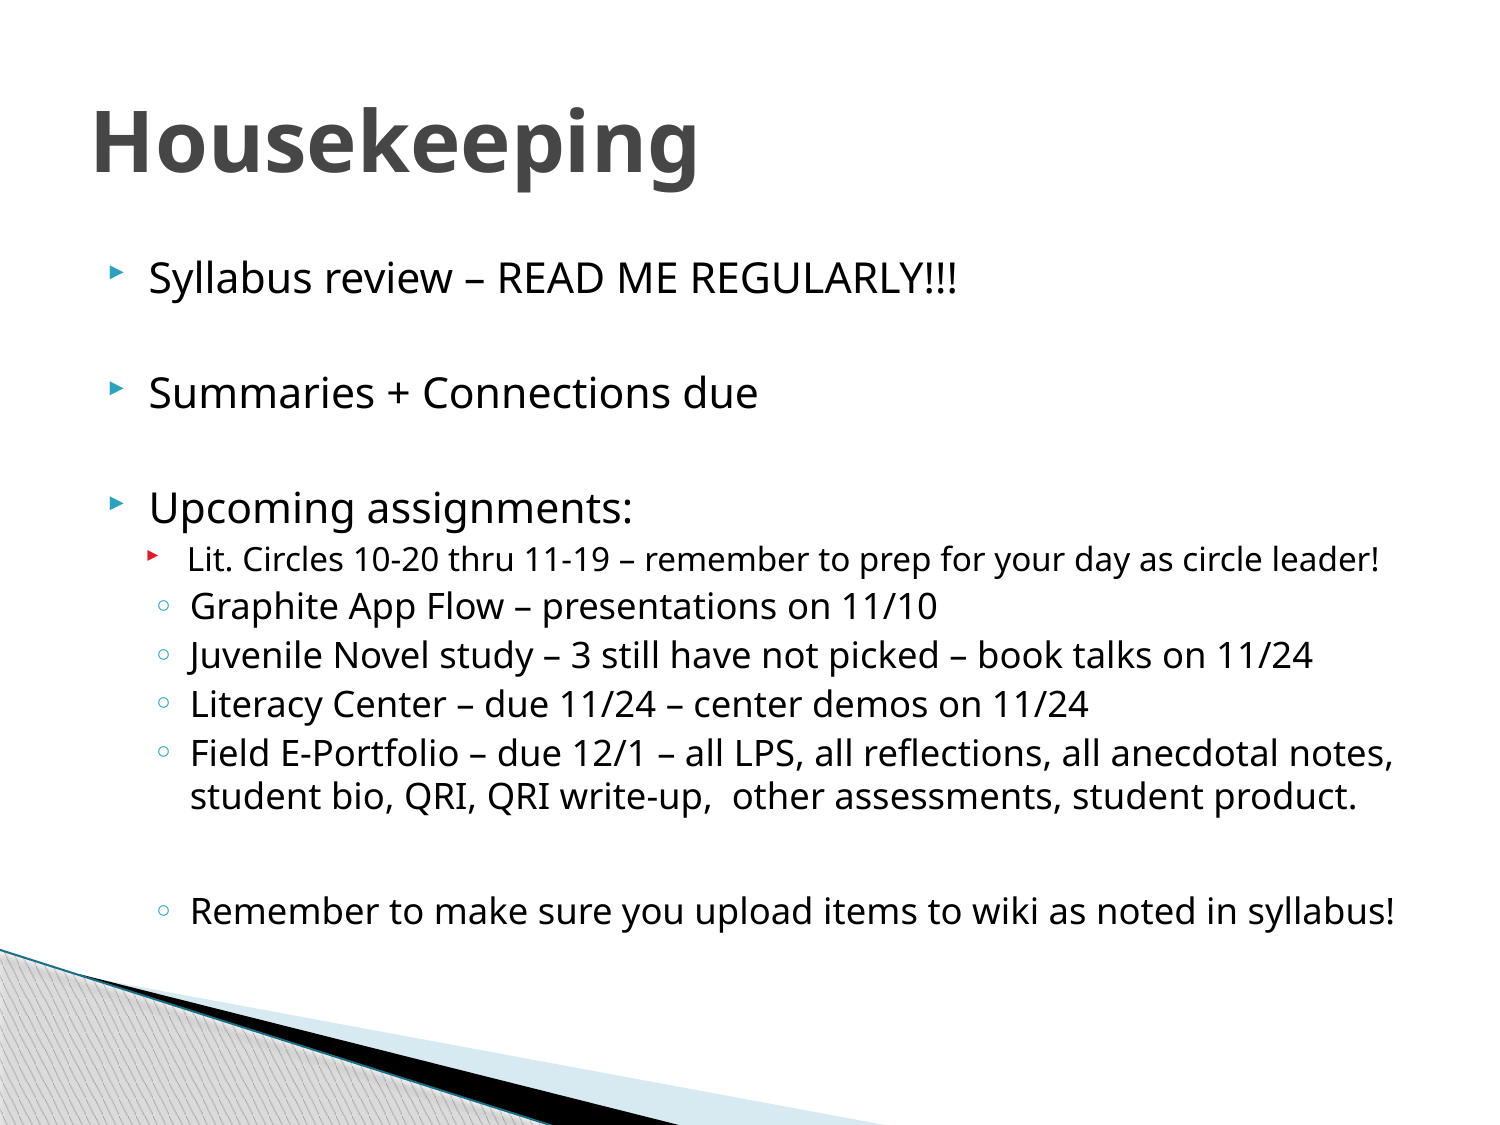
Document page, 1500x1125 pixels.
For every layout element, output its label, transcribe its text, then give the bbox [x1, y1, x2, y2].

list Syllabus review – READ ME REGULARLY!!! Summaries + Connections due Upcoming assignments: Lit. Circles 10-20 thru 11-19 – remember to prep for your day as circle leader! Graphite App Flow – presentations on 11/10 Juvenile Novel study – 3 still have not picked – book talks on 11/24 Literacy Center – due 11/24 – center demos on 11/24 Field E-Portfolio – due 12/1 – all LPS, all reflections, all anecdotal notes, student bio, QRI, QRI write-up, other assessments, student product. Remember to make sure you upload items to wiki as noted in syllabus! [75, 243, 1425, 986]
title Housekeeping [75, 45, 1425, 233]
